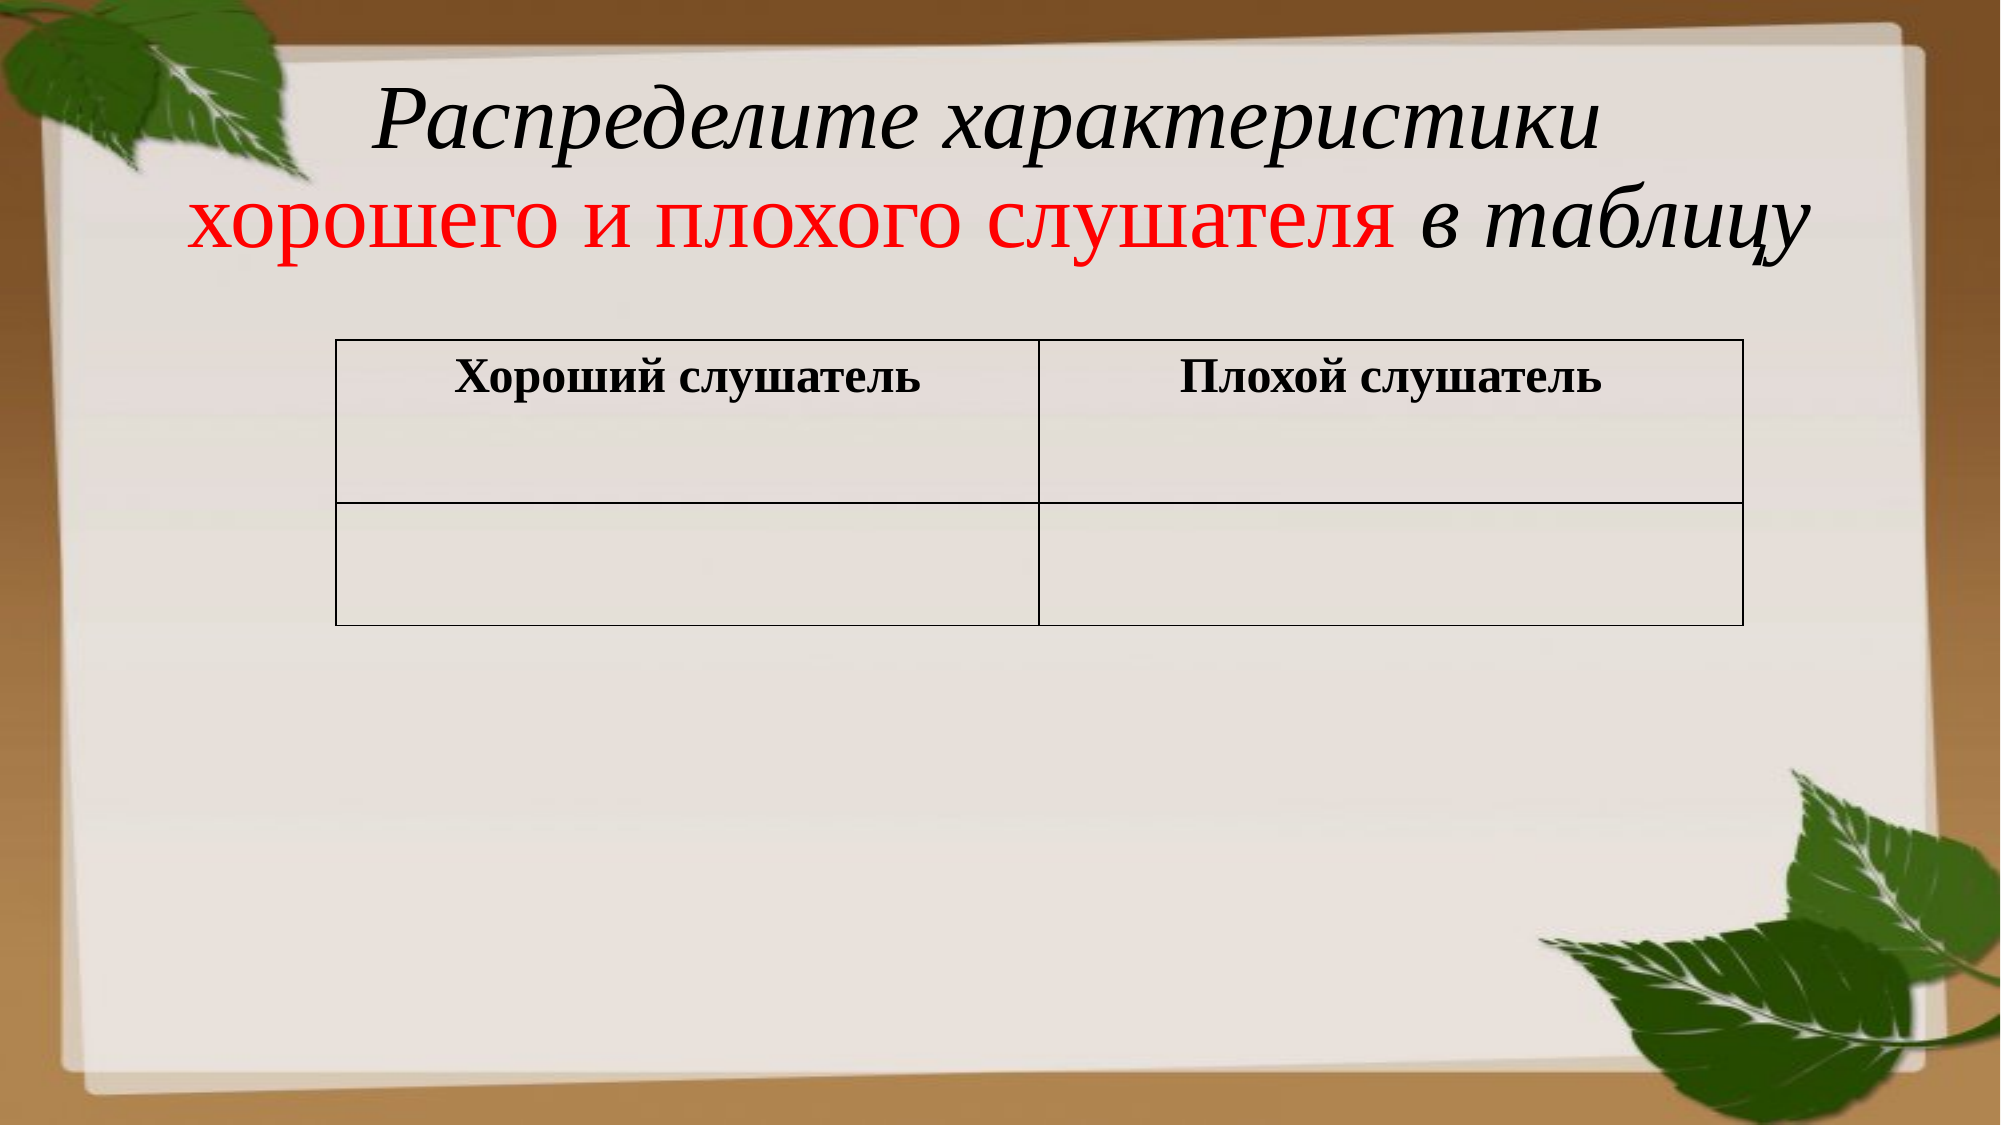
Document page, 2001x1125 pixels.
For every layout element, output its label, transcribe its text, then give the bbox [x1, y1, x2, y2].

table_header Плохой слушатель [1040, 341, 1742, 502]
table_cell [1040, 504, 1742, 625]
title Распределите характеристики хорошего и плохого слушателя в таблицу [137, 59, 1863, 278]
table_cell [337, 504, 1038, 625]
table_header Хороший слушатель [337, 341, 1038, 502]
picture [0, 0, 2001, 1125]
